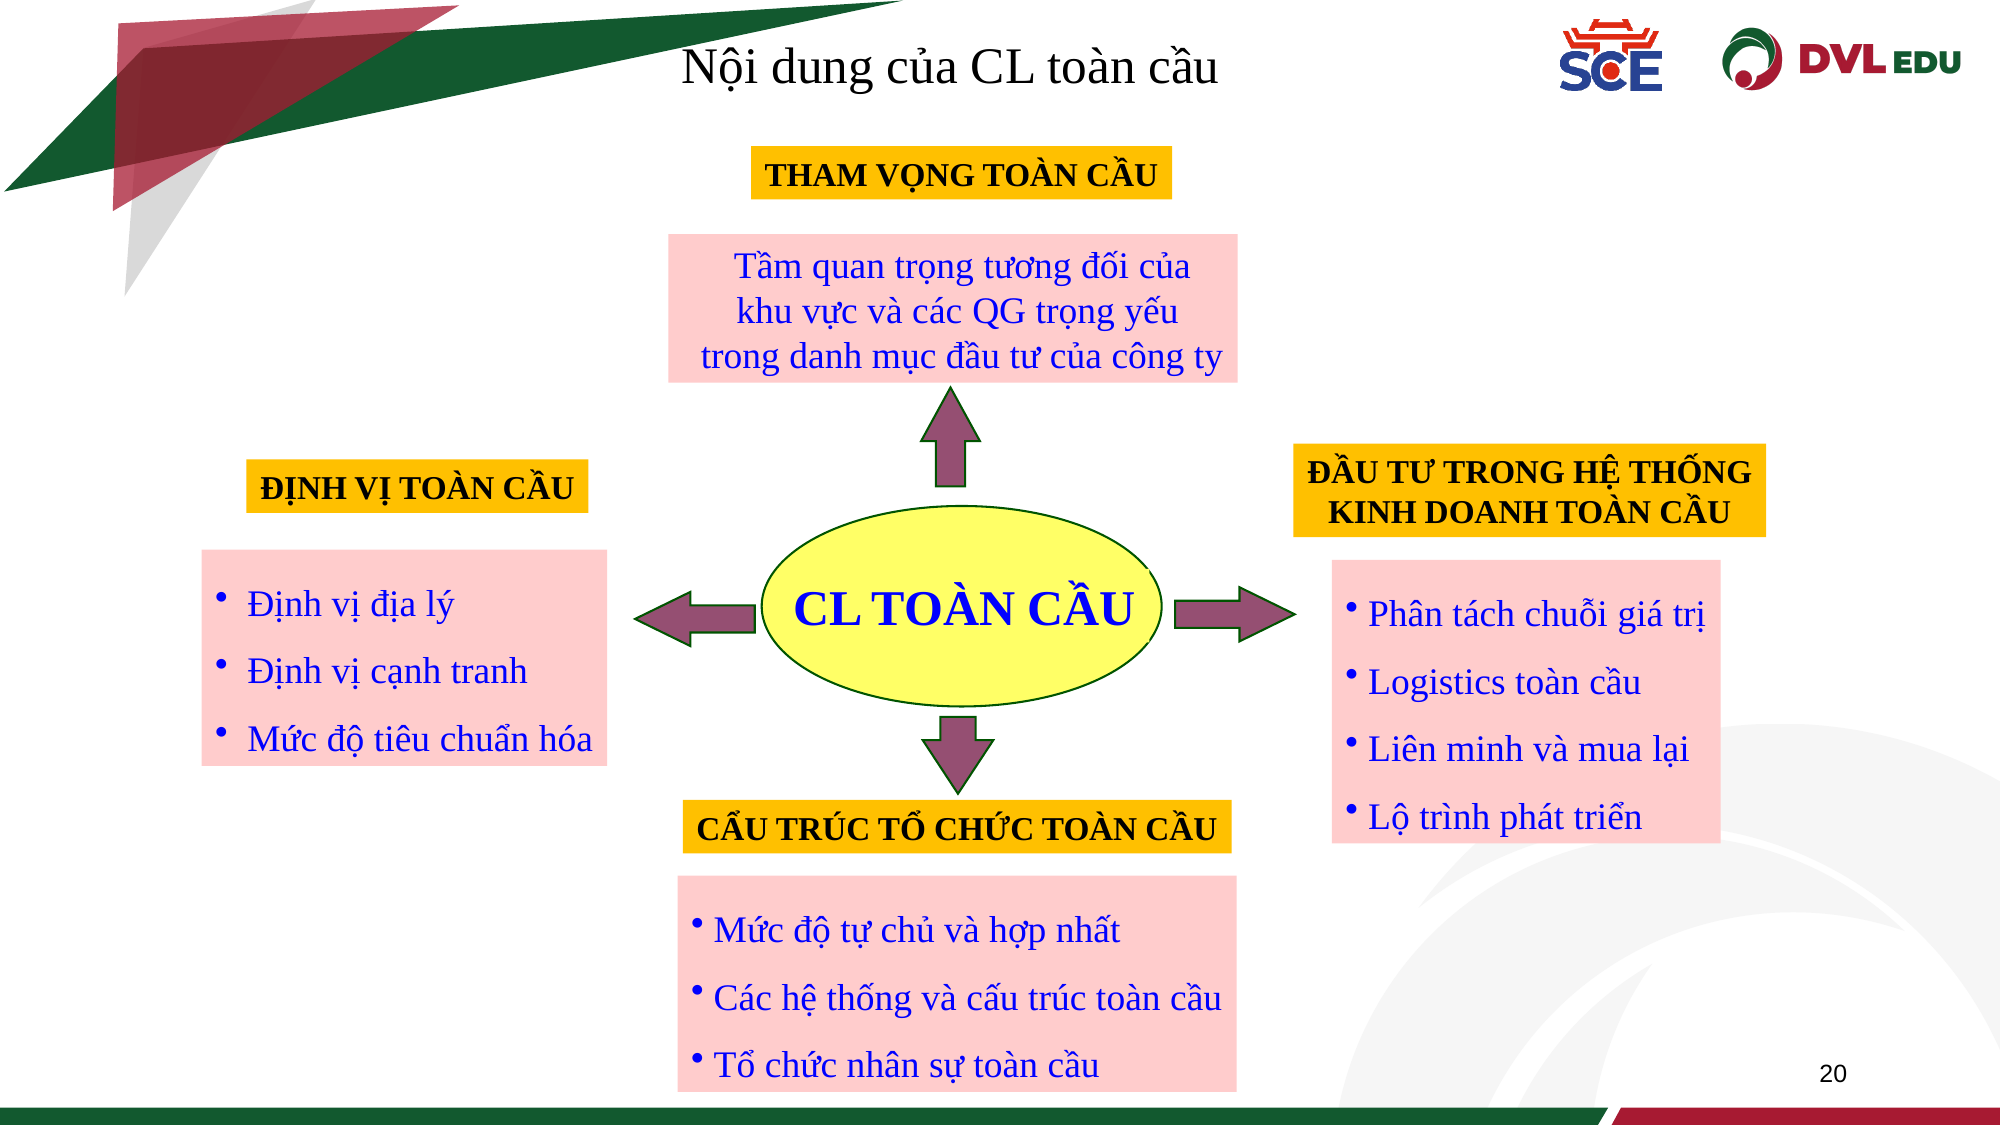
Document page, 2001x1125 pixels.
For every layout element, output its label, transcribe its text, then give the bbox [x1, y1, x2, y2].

picture [1559, 19, 1667, 91]
text_box [761, 505, 1148, 707]
text_box CL TOÀN CẦU [780, 568, 1150, 643]
text_box [1175, 587, 1295, 642]
text_box [635, 591, 755, 647]
text_box [729, 0, 1258, 31]
text_box Mức độ tự chủ và hợp nhất Các hệ thống và cấu trúc toàn cầu Tổ chức nhân sự toàn cầu [677, 875, 1237, 1092]
text_box [729, 103, 1258, 338]
text_box [1150, 572, 1162, 640]
text_box [922, 716, 994, 794]
text_box CẨU TRÚC TỔ CHỨC TOÀN CẦU [682, 799, 1232, 854]
title Nội dung của CL toàn cầu [666, 31, 1487, 103]
text_box 20 [1412, 1042, 1863, 1103]
text_box ĐẦU TƯ TRONG HỆ THỐNG KINH DOANH TOÀN CẦU [1293, 443, 1767, 538]
picture [1722, 27, 1961, 91]
text_box Phân tách chuỗi giá trị Logistics toàn cầu Liên minh và mua lại Lộ trình phát triển [1331, 559, 1721, 844]
text_box ĐỊNH VỊ TOÀN CẦU [246, 459, 589, 513]
text_box Tầm quan trọng tương đối của khu vực và các QG trọng yếu trong danh mục đầu tư của công ty [668, 234, 1238, 383]
text_box [921, 387, 980, 487]
text_box THAM VỌNG TOÀN CẦU [751, 146, 1173, 200]
text_box Định vị địa lý Định vị cạnh tranh Mức độ tiêu chuẩn hóa [201, 549, 608, 766]
